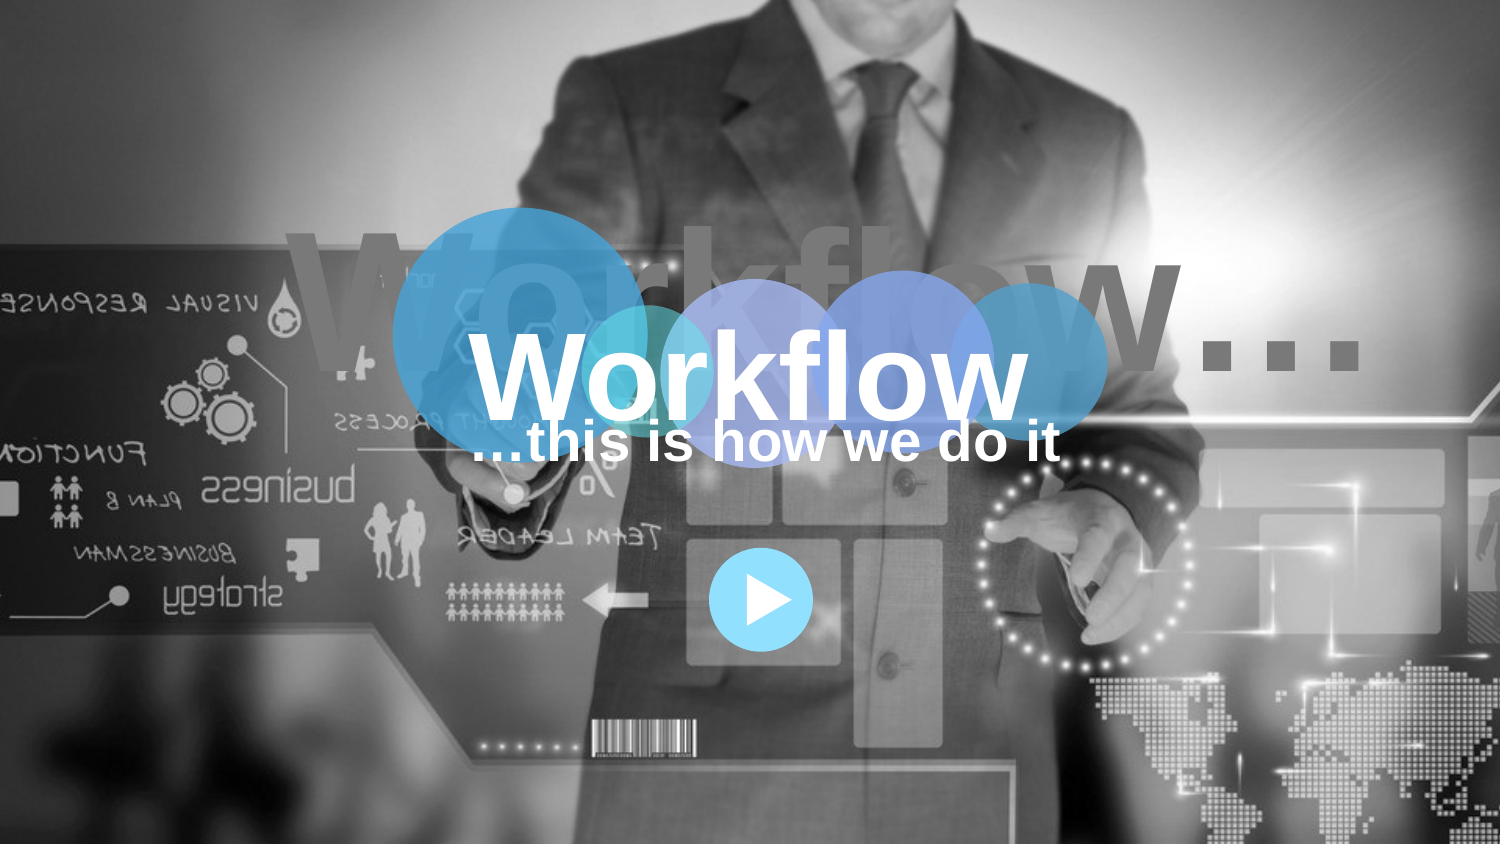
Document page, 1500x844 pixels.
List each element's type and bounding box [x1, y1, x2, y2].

text_box [392, 207, 1108, 469]
picture [0, 0, 1500, 844]
